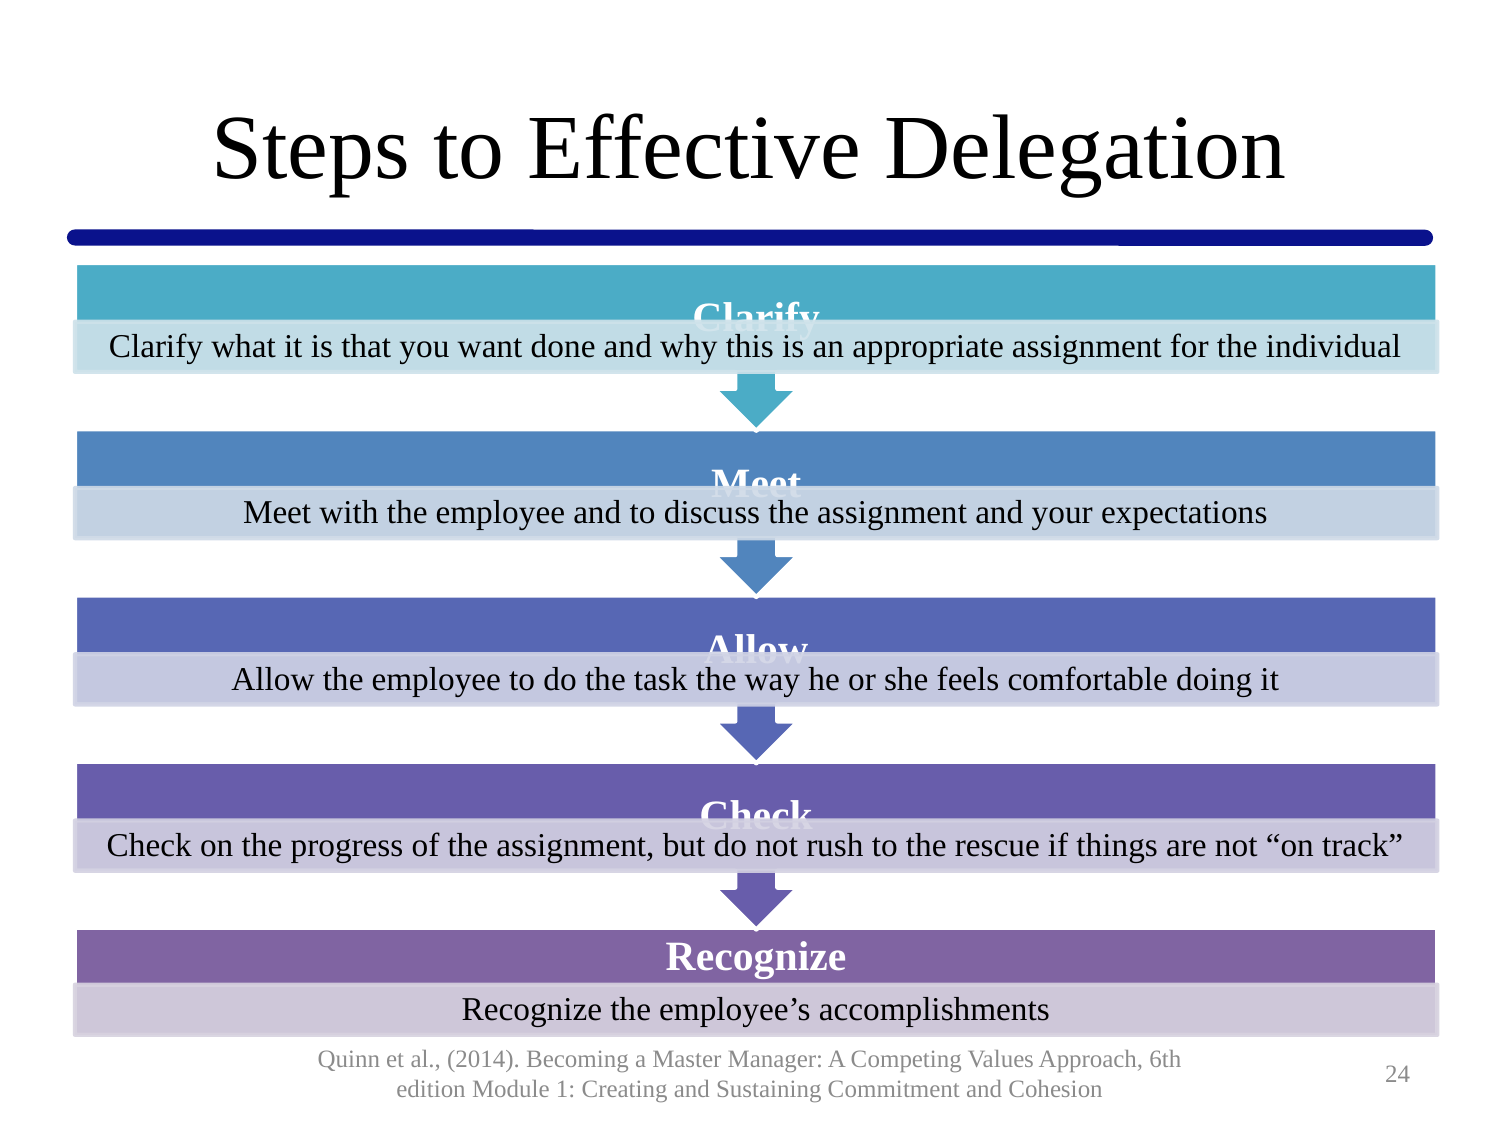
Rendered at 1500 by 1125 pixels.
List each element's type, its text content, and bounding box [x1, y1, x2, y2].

slide_number 24 [1074, 1046, 1425, 1103]
footer Quinn et al., (2014). Becoming a Master Manager: A Competing Values Approach, 6th edition Module 1: Creating and Sustaining Commitment and Cohesion [275, 1046, 1074, 1103]
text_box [74, 262, 1438, 1038]
title Steps to Effective Delegation [62, 48, 1438, 236]
